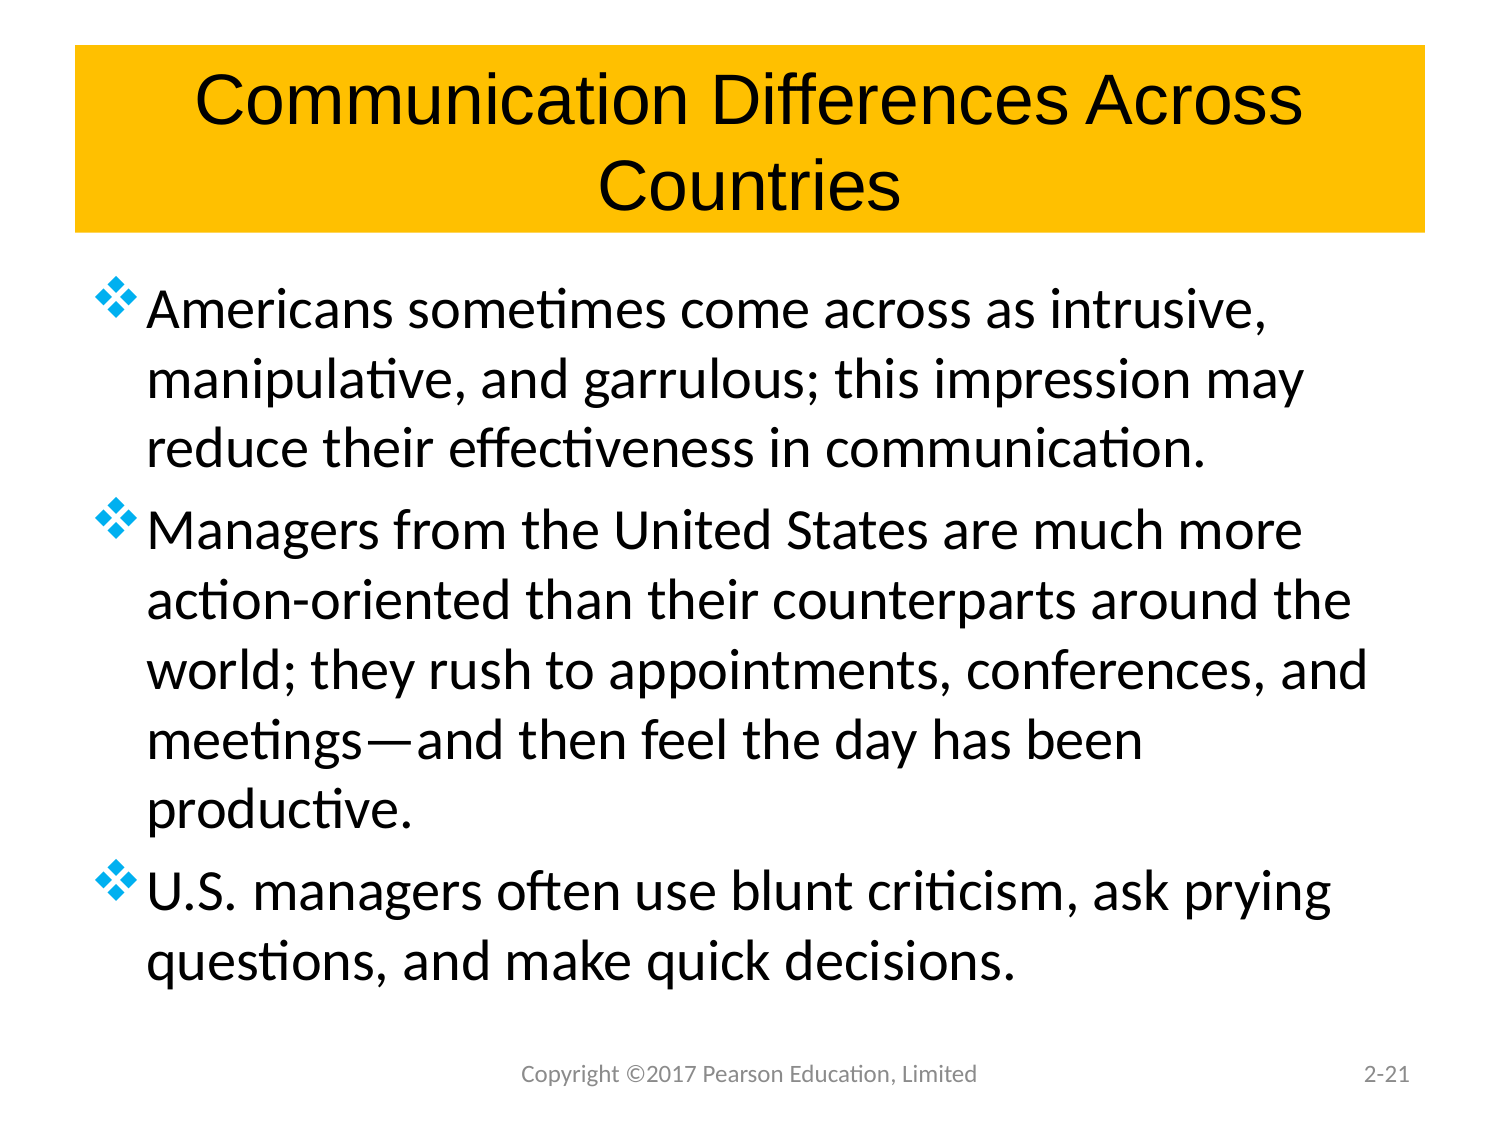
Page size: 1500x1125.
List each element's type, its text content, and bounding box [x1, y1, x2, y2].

list Americans sometimes come across as intrusive, manipulative, and garrulous; this impression may reduce their effectiveness in communication. Managers from the United States are much more action-oriented than their counterparts around the world; they rush to appointments, conferences, and meetings—and then feel the day has been productive. U.S. managers often use blunt criticism, ask prying questions, and make quick decisions. [75, 262, 1425, 1005]
footer Copyright ©2017 Pearson Education, Limited [500, 1042, 1000, 1103]
slide_number 2-21 [1074, 1042, 1425, 1103]
title Communication Differences Across Countries [75, 45, 1425, 233]
